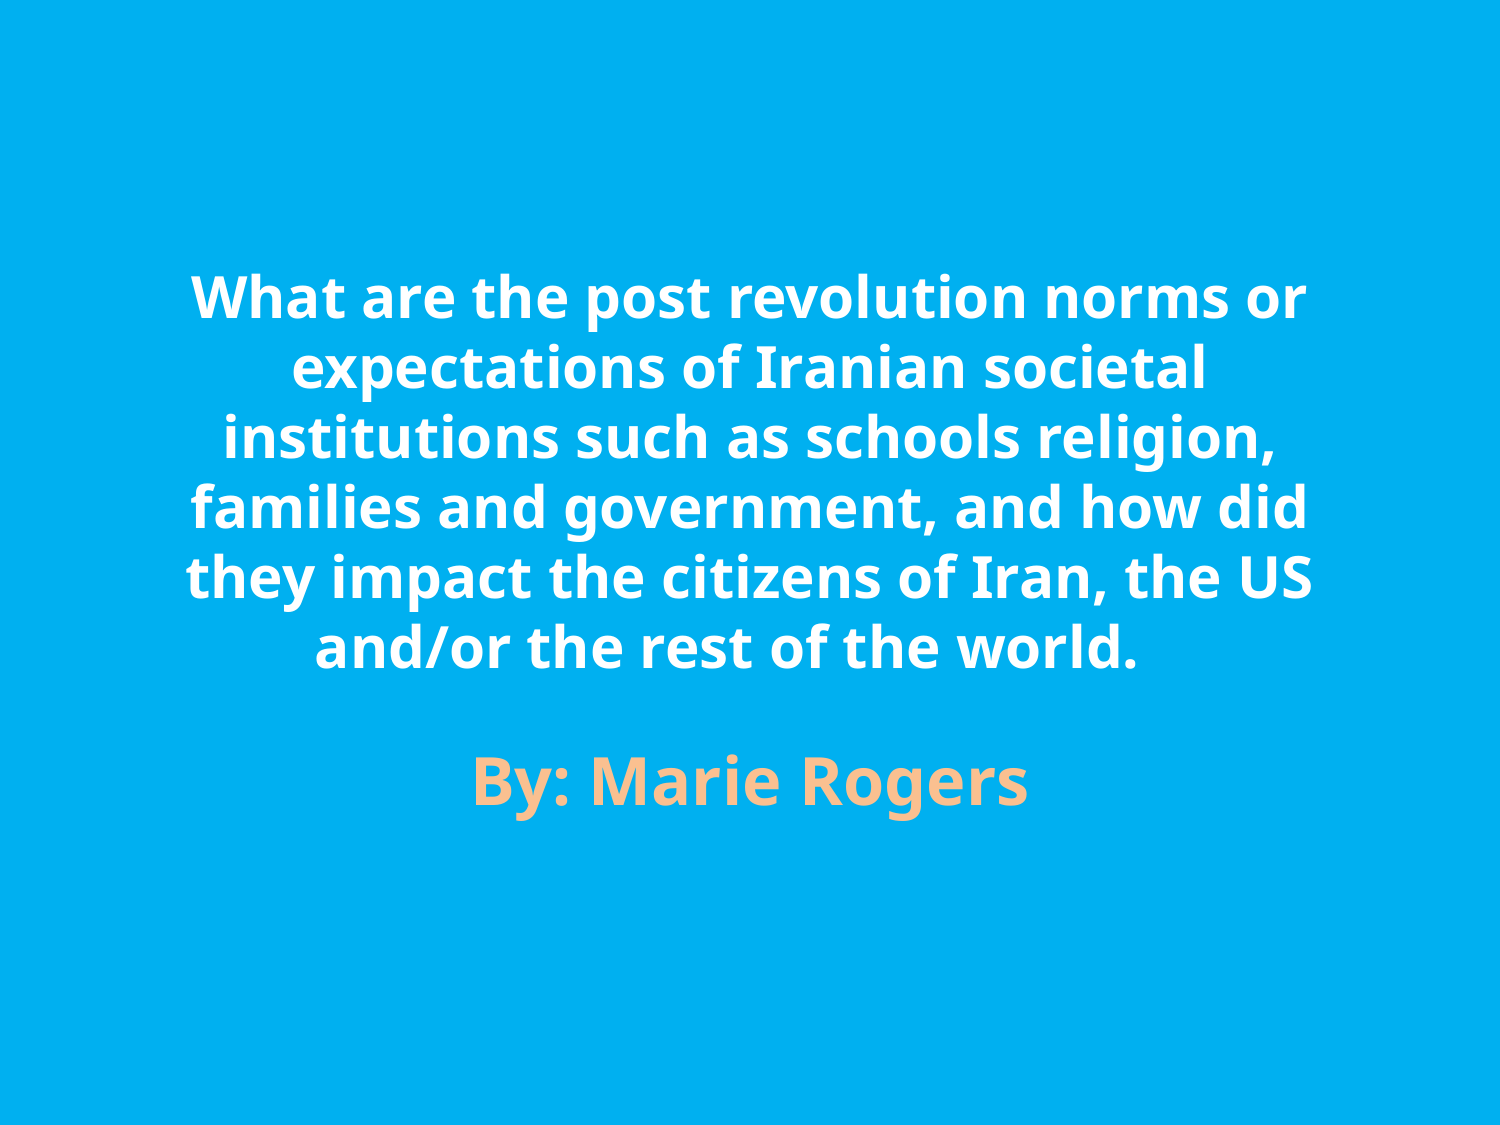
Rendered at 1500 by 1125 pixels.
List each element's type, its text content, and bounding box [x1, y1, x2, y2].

picture [425, 286, 453, 318]
picture [995, 286, 1023, 317]
picture [696, 591, 704, 597]
picture [1204, 286, 1227, 318]
picture [192, 277, 246, 317]
picture [1149, 286, 1196, 317]
picture [820, 591, 828, 597]
subtitle By: Marie Rogers [225, 637, 1275, 925]
picture [1175, 591, 1182, 597]
picture [1083, 344, 1091, 349]
picture [412, 624, 420, 637]
picture [735, 630, 742, 637]
picture [617, 591, 641, 598]
picture [1048, 286, 1076, 317]
picture [285, 591, 305, 611]
picture [1084, 286, 1114, 318]
picture [1122, 286, 1141, 317]
picture [236, 591, 243, 597]
picture [215, 591, 223, 597]
picture [538, 286, 566, 318]
picture [514, 591, 530, 598]
picture [446, 591, 472, 598]
picture [364, 286, 391, 318]
title What are the post revolution norms or expectations of Iranian societal institutions such as schools religion, families and government, and how did they impact the citizens of Iran, the US and/or the rest of the world. [112, 349, 1388, 591]
picture [410, 591, 437, 611]
picture [660, 286, 683, 318]
picture [881, 344, 889, 349]
picture [353, 591, 361, 597]
picture [1286, 286, 1305, 317]
picture [873, 624, 881, 637]
picture [254, 591, 278, 598]
picture [1195, 344, 1203, 349]
picture [578, 591, 586, 597]
picture [755, 286, 783, 318]
picture [335, 591, 343, 597]
picture [323, 280, 344, 318]
picture [725, 344, 741, 349]
picture [666, 591, 688, 598]
picture [393, 591, 400, 597]
picture [1023, 591, 1049, 598]
picture [903, 591, 927, 598]
picture [1193, 591, 1217, 598]
picture [688, 280, 709, 318]
picture [859, 274, 867, 317]
picture [856, 591, 878, 598]
picture [941, 274, 949, 281]
picture [716, 591, 732, 598]
picture [1245, 591, 1273, 598]
picture [1095, 592, 1104, 605]
picture [482, 591, 504, 598]
picture [473, 280, 494, 318]
picture [821, 286, 851, 318]
picture [1073, 624, 1081, 637]
picture [841, 591, 848, 597]
picture [849, 630, 856, 637]
picture [624, 286, 654, 318]
picture [373, 591, 381, 597]
picture [786, 591, 810, 598]
picture [555, 591, 571, 598]
picture [438, 627, 447, 637]
picture [401, 286, 420, 317]
picture [754, 591, 778, 597]
picture [941, 287, 949, 317]
picture [732, 286, 751, 317]
picture [812, 624, 829, 637]
picture [1110, 624, 1118, 637]
picture [288, 286, 315, 318]
picture [786, 287, 817, 317]
picture [739, 591, 747, 597]
picture [556, 624, 564, 637]
picture [1059, 591, 1067, 597]
picture [192, 591, 208, 598]
picture [998, 591, 1006, 597]
picture [1080, 591, 1087, 597]
picture [940, 591, 947, 597]
picture [1154, 591, 1162, 597]
picture [877, 287, 905, 318]
picture [550, 344, 558, 349]
picture [252, 274, 280, 317]
picture [956, 286, 986, 318]
picture [1131, 591, 1147, 598]
picture [1248, 286, 1278, 318]
picture [589, 286, 618, 331]
picture [533, 630, 540, 637]
picture [501, 274, 529, 317]
picture [973, 591, 991, 597]
picture [599, 591, 606, 597]
picture [913, 280, 934, 318]
picture [1284, 591, 1309, 598]
